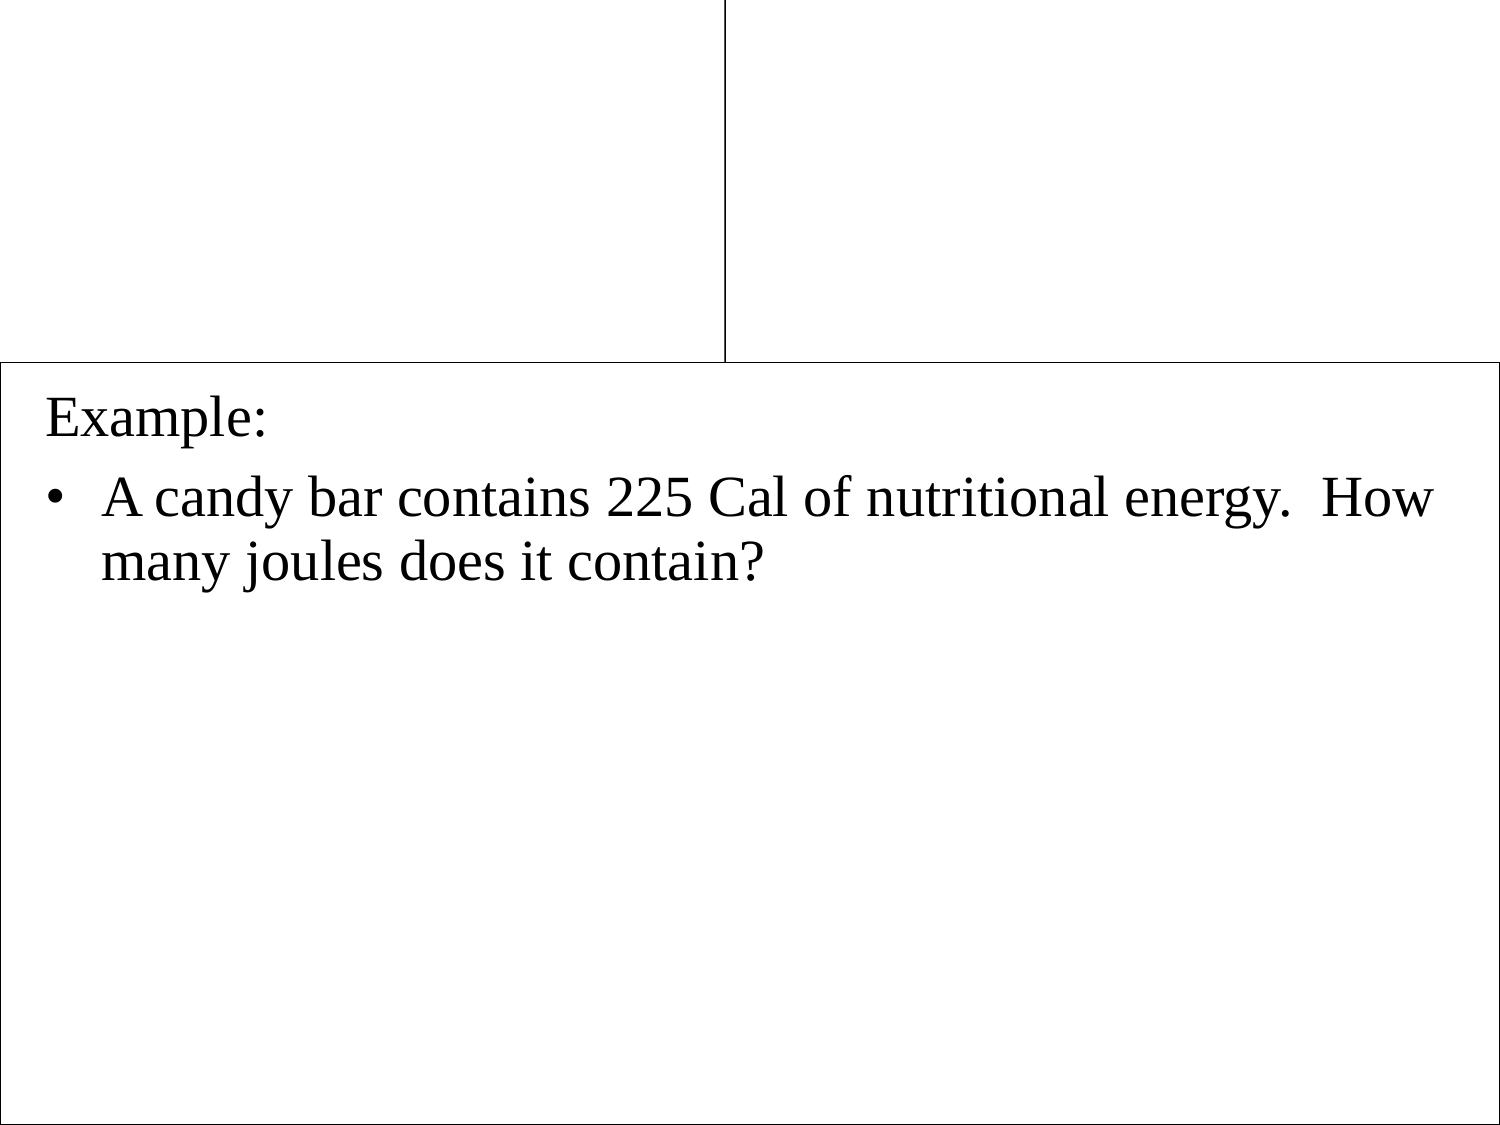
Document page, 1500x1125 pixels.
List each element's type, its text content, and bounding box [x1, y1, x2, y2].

text_box Example: A candy bar contains 225 Cal of nutritional energy. How many joules does it contain? [0, 362, 1500, 1125]
